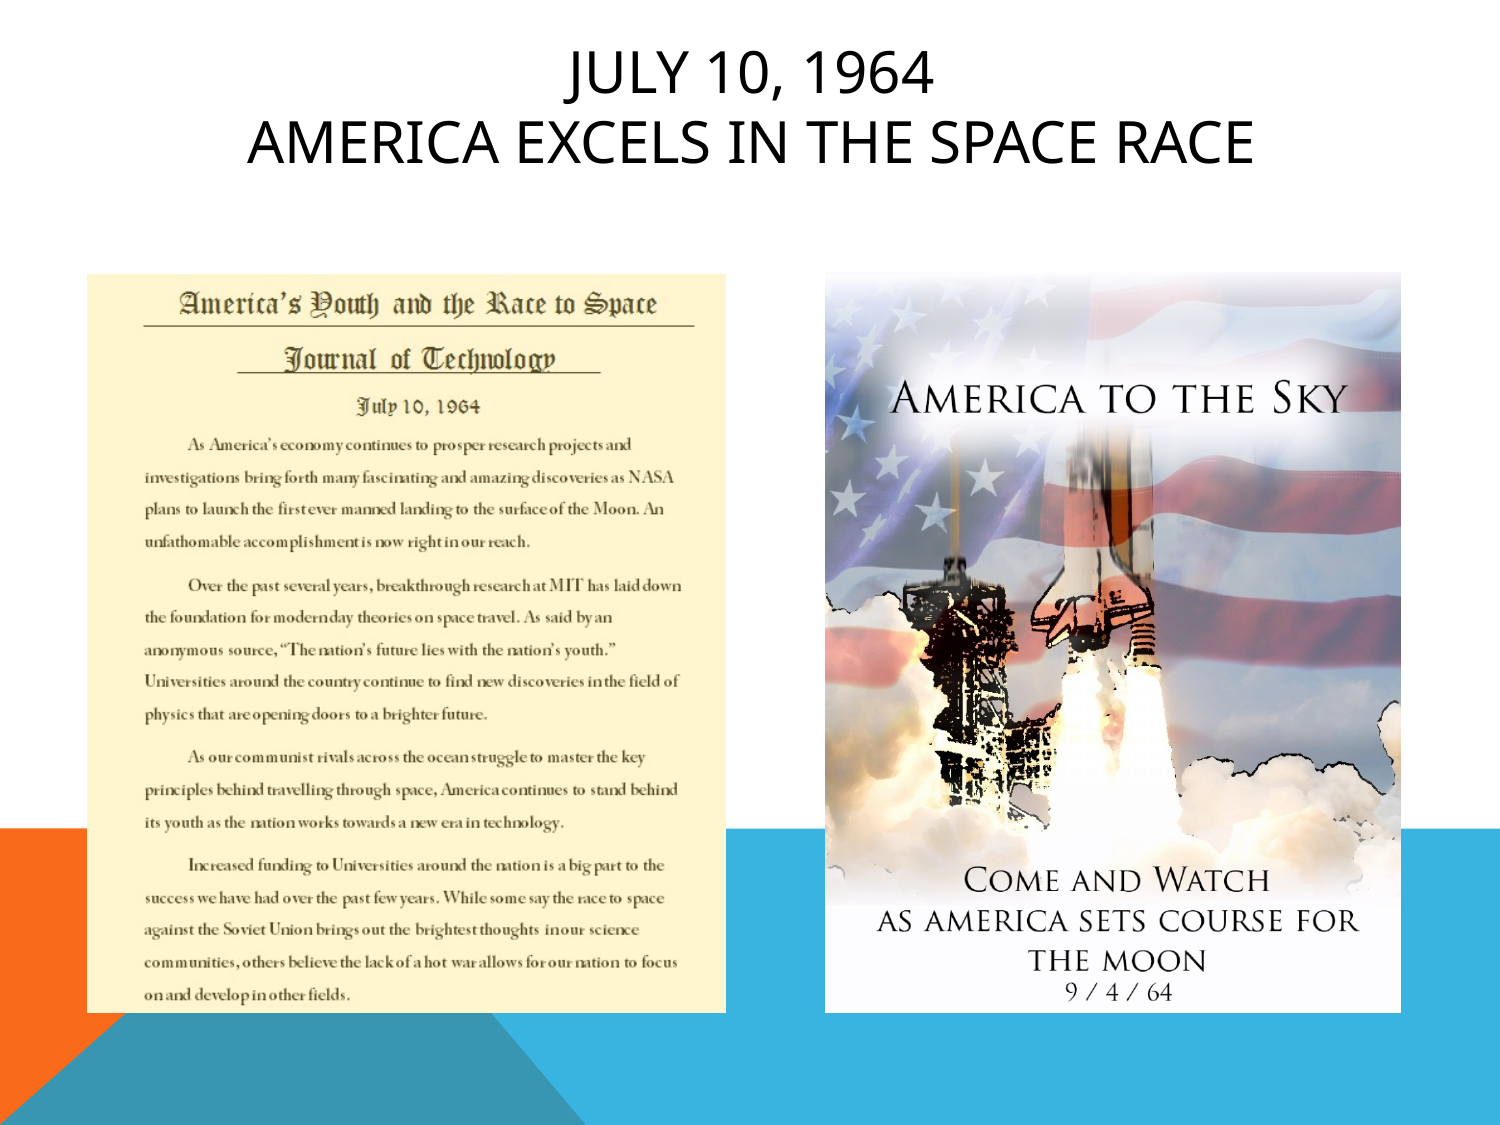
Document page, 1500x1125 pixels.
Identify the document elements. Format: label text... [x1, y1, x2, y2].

title July 10, 1964 America excels in the space race [135, 60, 1369, 150]
picture [824, 272, 1402, 1013]
picture [87, 274, 726, 1013]
